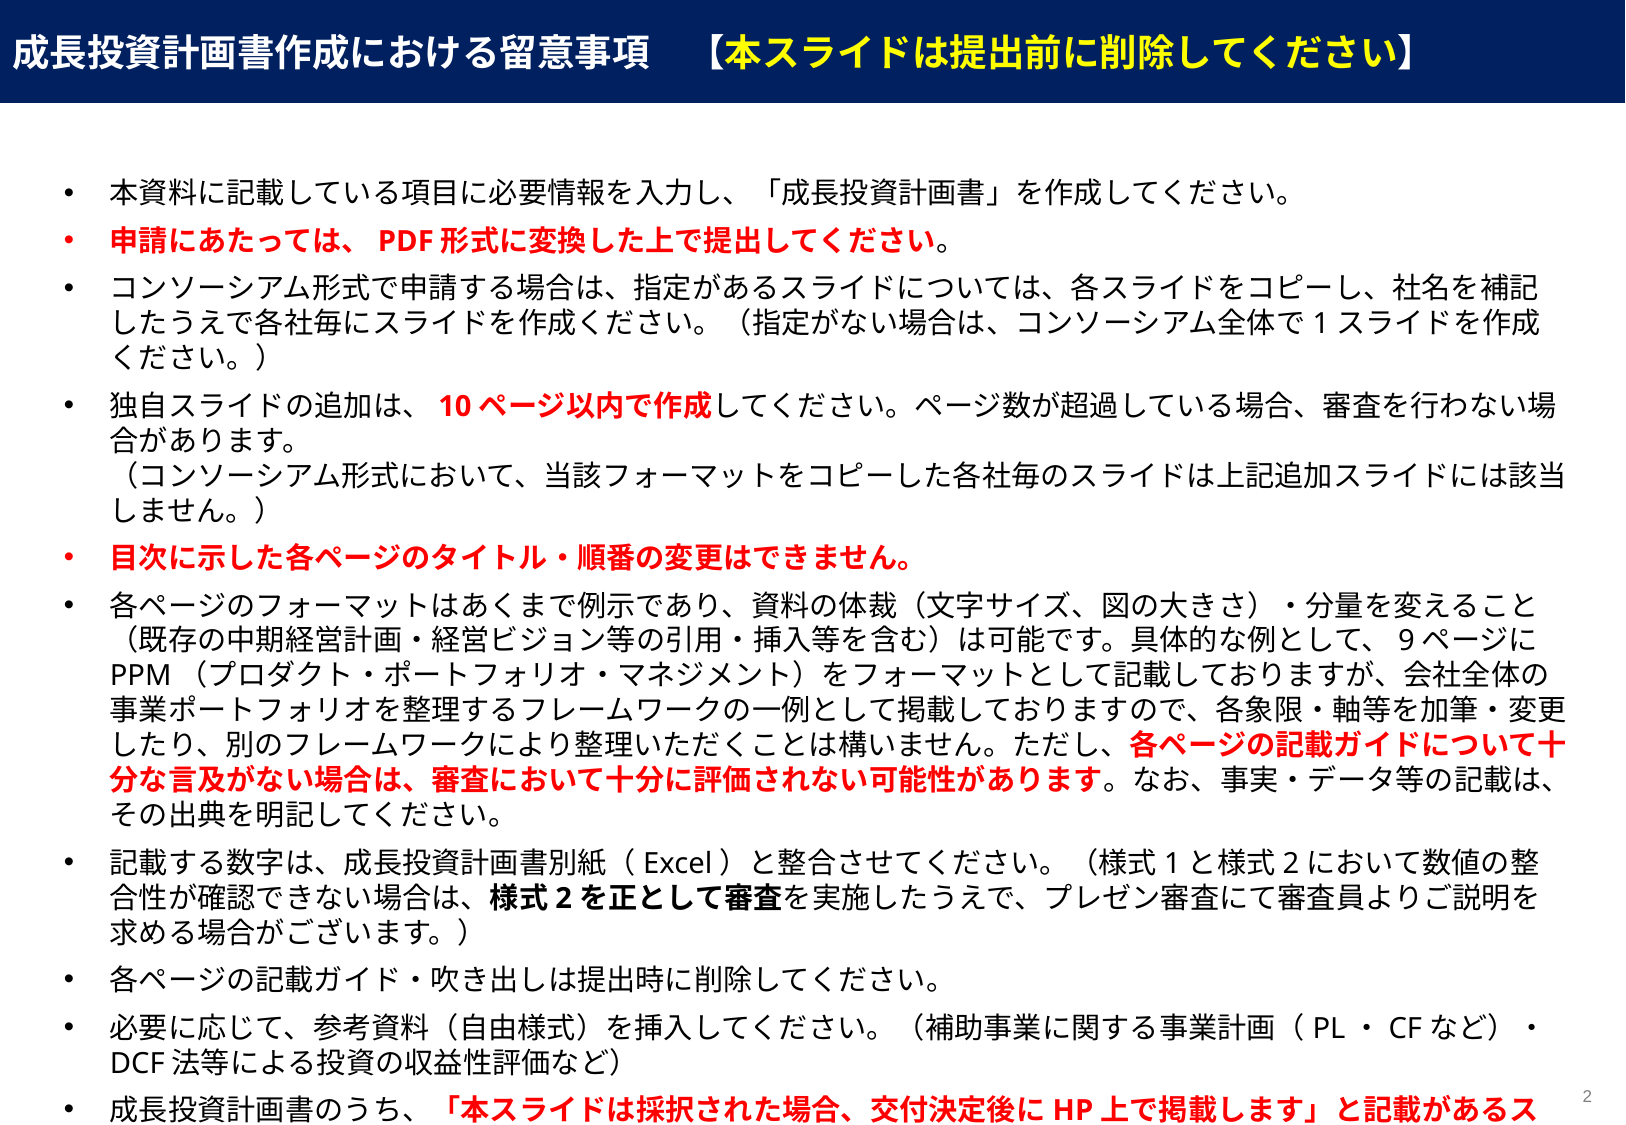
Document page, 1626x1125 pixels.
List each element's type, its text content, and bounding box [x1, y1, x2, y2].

text_box 本資料に記載している項目に必要情報を入力し、「成長投資計画書」を作成してください。 申請にあたっては、PDF形式に変換した上で提出してください。 コンソーシアム形式で申請する場合は、指定があるスライドについては、各スライドをコピーし、社名を補記したうえで各社毎にスライドを作成ください。（指定がない場合は、コンソーシアム全体で1スライドを作成ください。） 独自スライドの追加は、10ページ以内で作成してください。ページ数が超過している場合、審査を行わない場合があります。 （コンソーシアム形式において、当該フォーマットをコピーした各社毎のスライドは上記追加スライドには該当しません。） 目次に示した各ページのタイトル・順番の変更はできません。 各ページのフォーマットはあくまで例示であり、資料の体裁（文字サイズ、図の大きさ）・分量を変えること（既存の中期経営計画・経営ビジョン等の引用・挿入等を含む）は可能です。具体的な例として、9ページにPPM（プロダクト・ポートフォリオ・マネジメント）をフォーマットとして記載しておりますが、会社全体の事業ポートフォリオを整理するフレームワークの一例として掲載しておりますので、各象限・軸等を加筆・変更したり、別のフレームワークにより整理いただくことは構いません。ただし、各ページの記載ガイドについて十分な言及がない場合は、審査において十分に評価されない可能性があります。なお、事実・データ等の記載は、その出典を明記してください。 記載する数字は、成長投資計画書別紙（Excel）と整合させてください。（様式1と様式2において数値の整合性が確認できない場合は、様式2を正として審査を実施したうえで、プレゼン審査にて審査員よりご説明を求める場合がございます。） 各ページの記載ガイド・吹き出しは提出時に削除してください。 必要に応じて、参考資料（自由様式）を挿入してください。（補助事業に関する事業計画（PL・CFなど）・DCF法等による投資の収益性評価など） 成長投資計画書のうち、「本スライドは採択された場合、交付決定後にHP上で掲載します」と記載があるスライドについては、事務局のHPに公開する予定ですので、記載内容にご留意ください。なお、公表できない部分をマスキングする等の対応は致しかねます。 応募にあたっては、公募要領及び交付規程をご覧下さい。審査の結果、採択され、事業を実施するには、公募要領及び交付規程の内容に従っていただくことが必要です。 [49, 167, 1583, 1094]
text_box 成長投資計画書作成における留意事項 【本スライドは提出前に削除してください】 [0, 0, 1625, 104]
